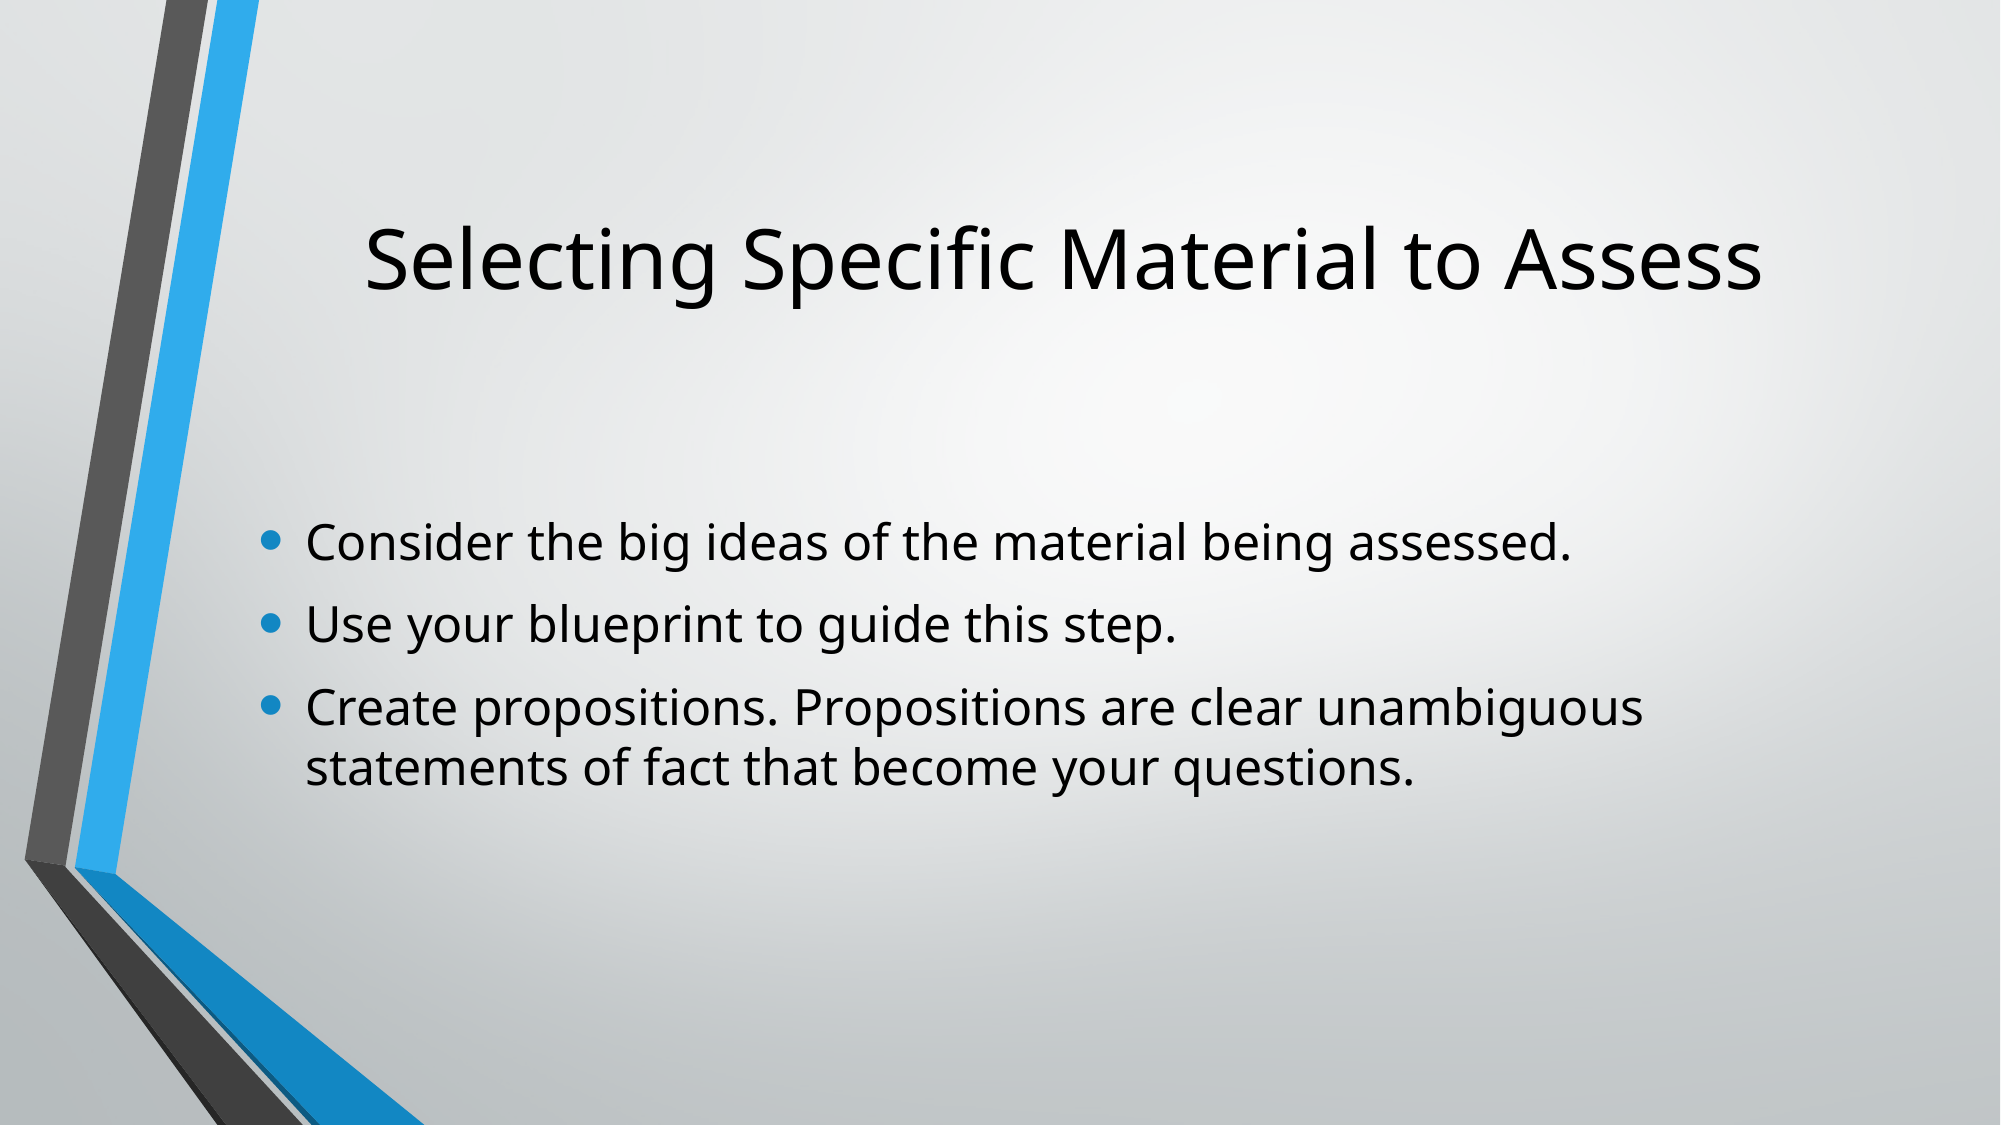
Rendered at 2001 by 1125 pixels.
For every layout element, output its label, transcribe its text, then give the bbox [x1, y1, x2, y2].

title Selecting Specific Material to Assess [243, 112, 1887, 400]
list Consider the big ideas of the material being assessed. Use your blueprint to guide this step. Create propositions. Propositions are clear unambiguous statements of fact that become your questions. [243, 437, 1887, 950]
